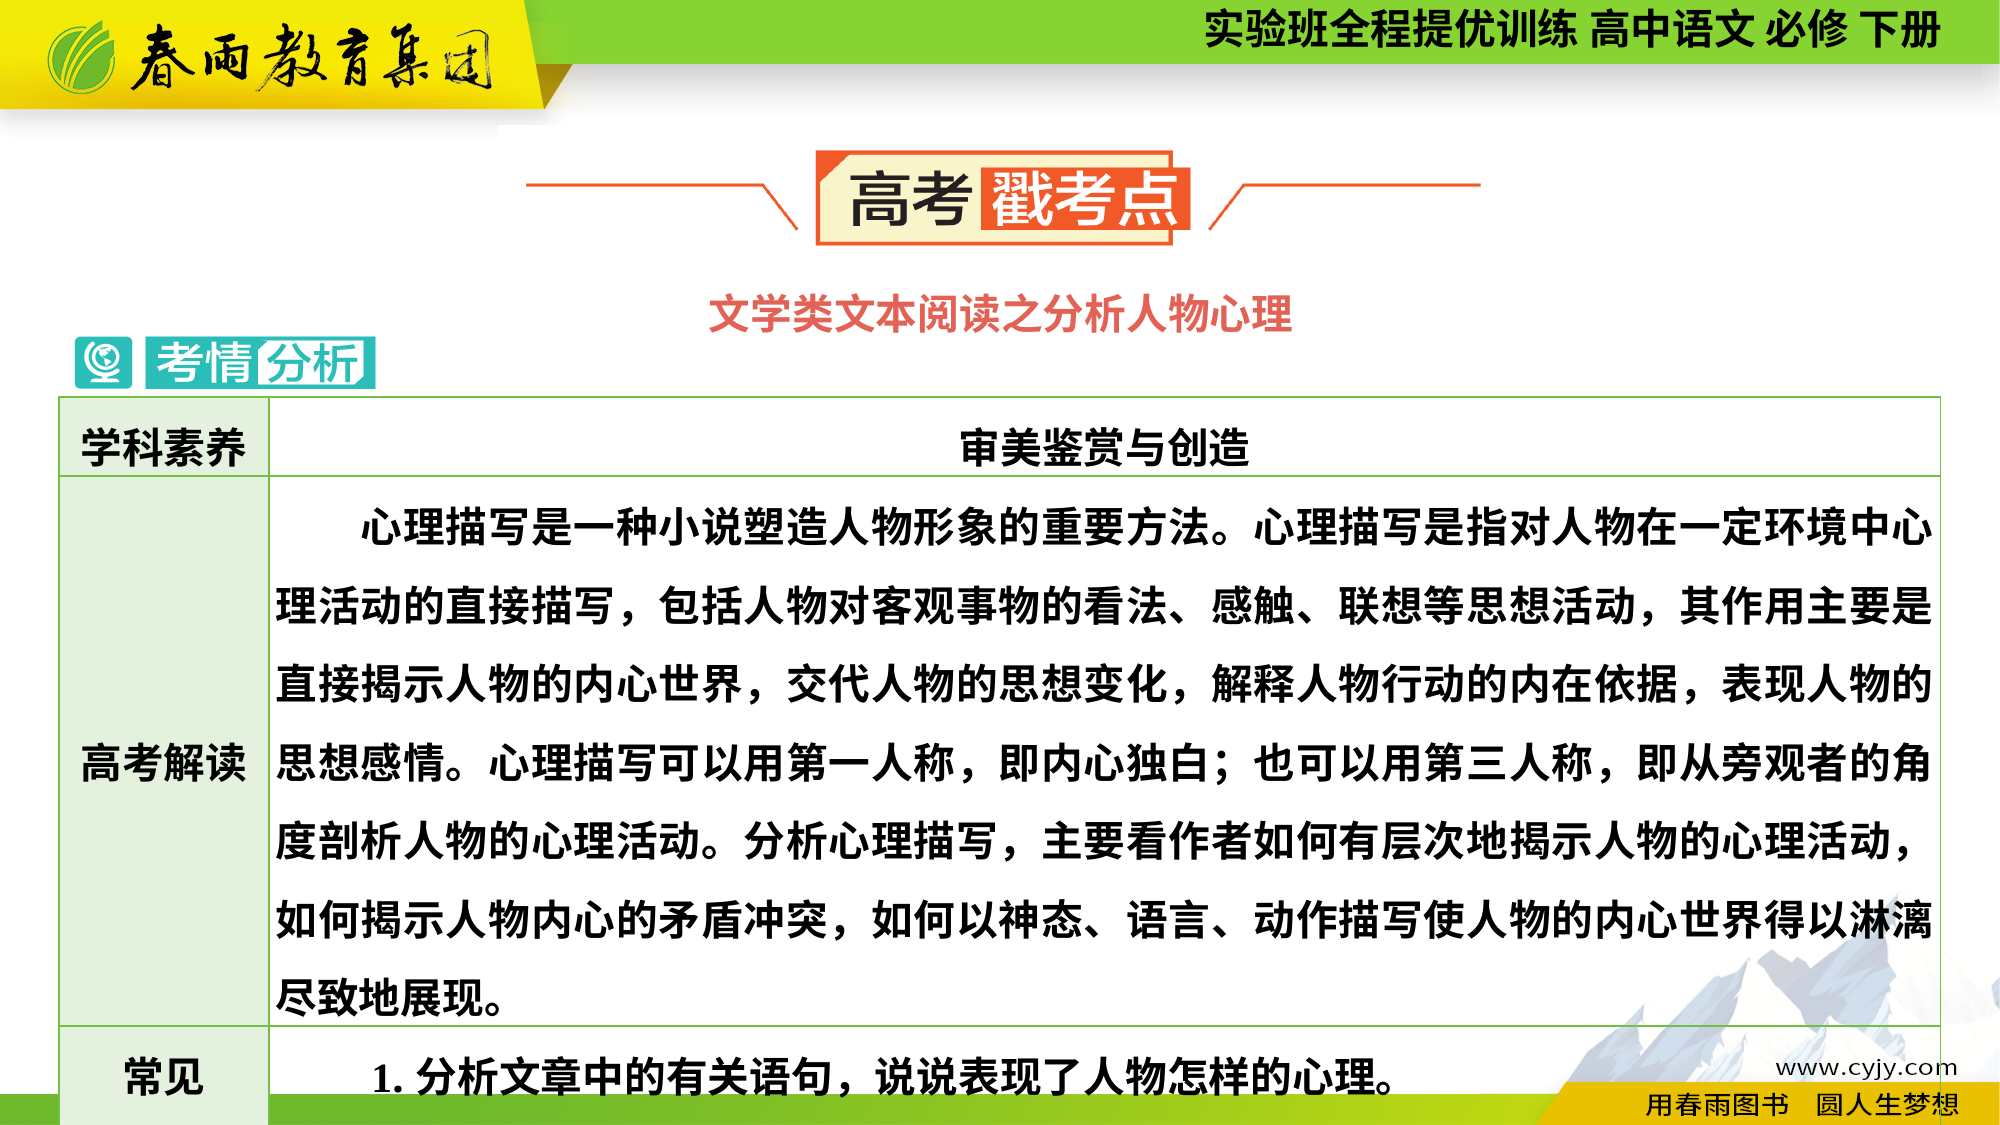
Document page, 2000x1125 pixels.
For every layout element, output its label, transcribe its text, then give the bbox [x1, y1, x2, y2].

table_cell 心理描写是一种小说塑造人物形象的重要方法。心理描写是指对人物在一定环境中心理活动的直接描写，包括人物对客观事物的看法、感触、联想等思想活动，其作用主要是直接揭示人物的内心世界，交代人物的思想变化，解释人物行动的内在依据，表现人物的思想感情。心理描写可以用第一人称，即内心独白；也可以用第三人称，即从旁观者的角度剖析人物的心理活动。分析心理描写，主要看作者如何有层次地揭示人物的心理活动，如何揭示人物内心的矛盾冲突，如何以神态、语言、动作描写使人物的内心世界得以淋漓尽致地展现。 [270, 477, 1940, 1025]
table_header 审美鉴赏与创造 [270, 398, 1940, 475]
table_cell 高考解读 [60, 477, 268, 1025]
table_cell 常见 设问方式 [60, 1027, 268, 1125]
table_header 学科素养 [60, 398, 268, 475]
list 文学类文本阅读之分析人物心理 [59, 255, 1944, 337]
picture [0, 0, 2000, 1125]
table_cell 1.分析文章中的有关语句，说说表现了人物怎样的心理。 2.结合全文，分析人物的心理变化。 [270, 1027, 1940, 1125]
